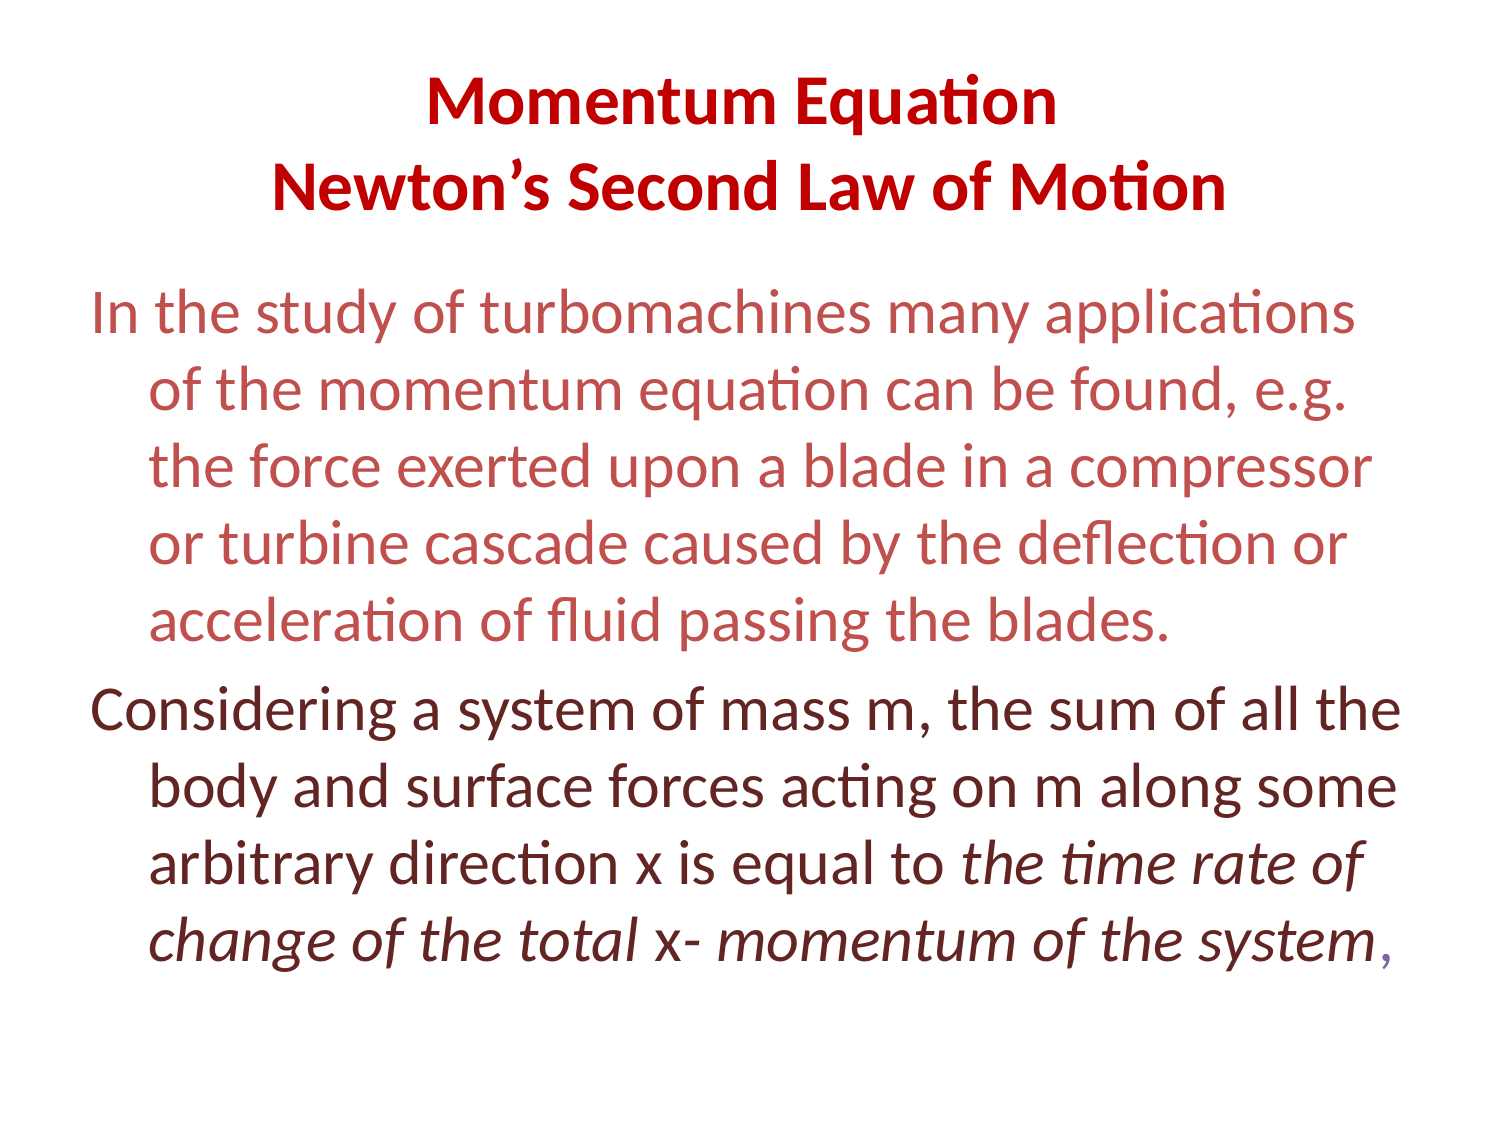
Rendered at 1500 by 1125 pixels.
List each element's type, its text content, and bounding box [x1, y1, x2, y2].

title Momentum Equation Newton’s Second Law of Motion [75, 45, 1425, 233]
list In the study of turbomachines many applications of the momentum equation can be found, e.g. the force exerted upon a blade in a compressor or turbine cascade caused by the deflection or acceleration of fluid passing the blades. Considering a system of mass m, the sum of all the body and surface forces acting on m along some arbitrary direction x is equal to the time rate of change of the total x- momentum of the system, [75, 262, 1425, 1005]
